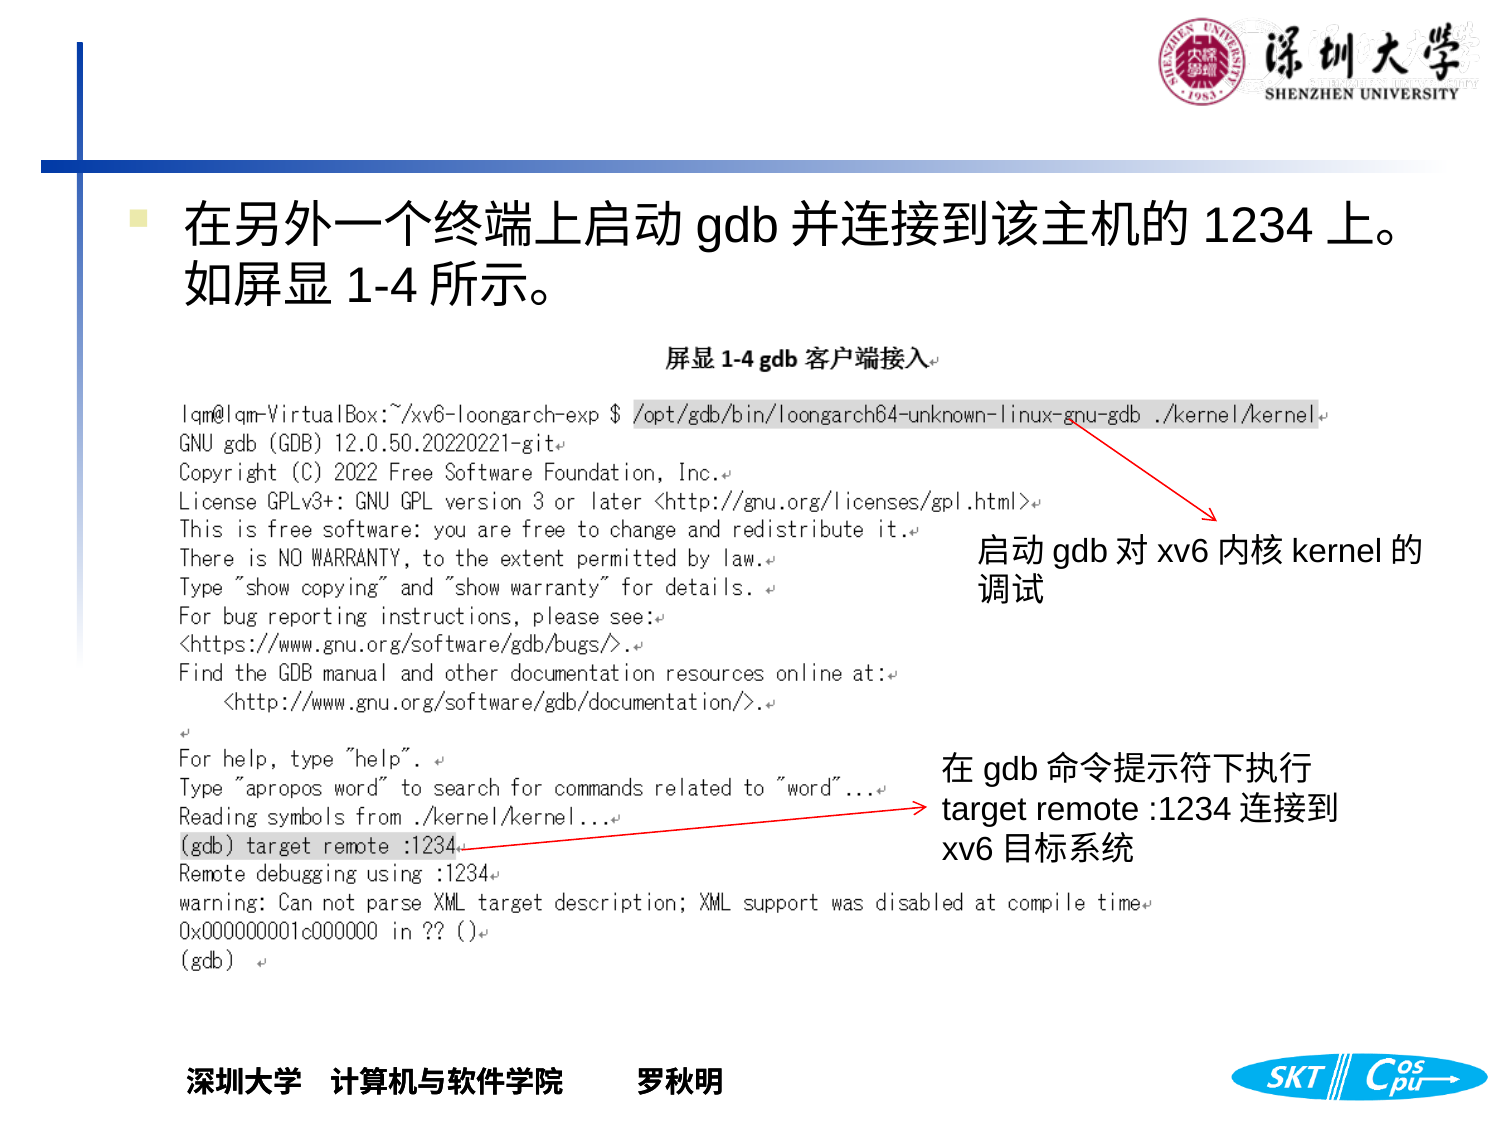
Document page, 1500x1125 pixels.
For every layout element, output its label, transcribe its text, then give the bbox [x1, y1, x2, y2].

picture [159, 338, 1336, 977]
picture [1227, 1051, 1489, 1102]
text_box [962, 418, 1472, 577]
list 在另外一个终端上启动gdb并连接到该主机的1234上。如屏显1-4所示。 [112, 184, 1470, 401]
picture [1130, 7, 1500, 117]
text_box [461, 739, 1413, 876]
